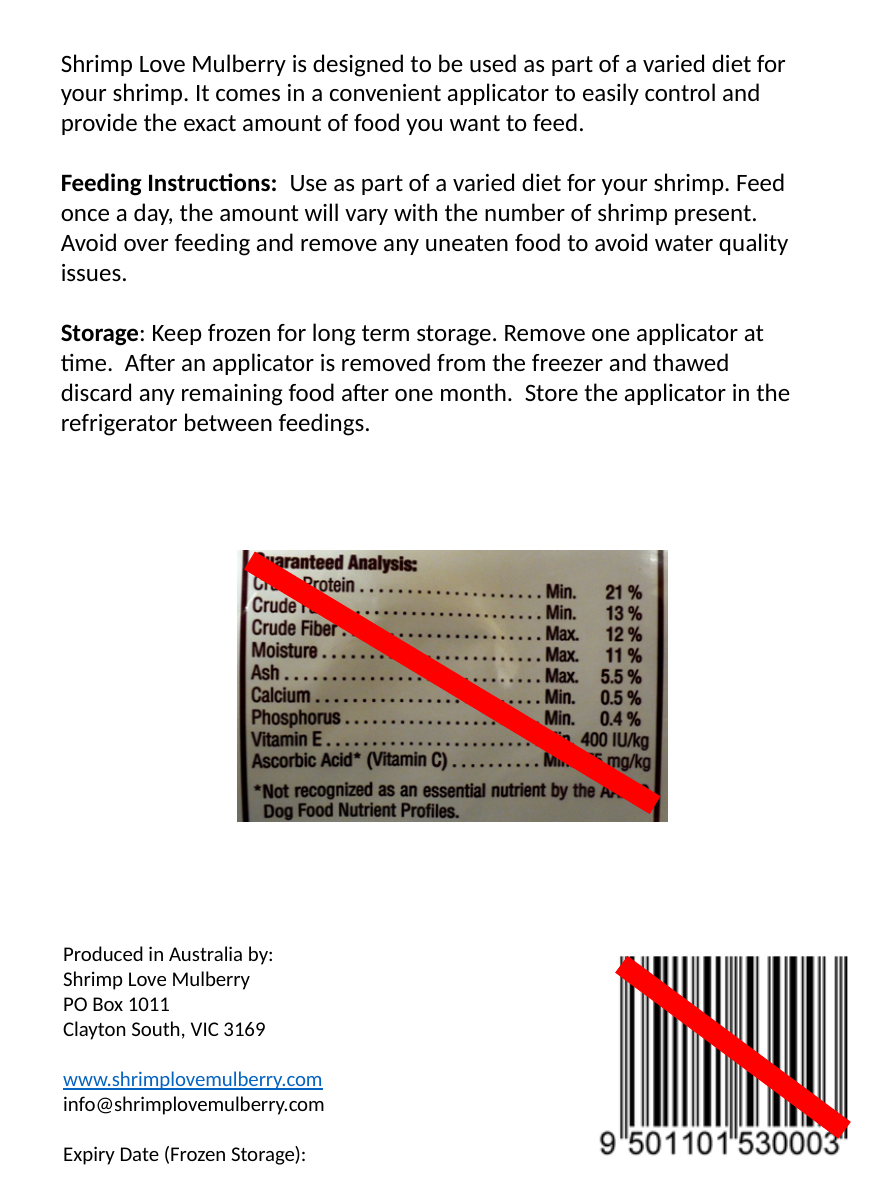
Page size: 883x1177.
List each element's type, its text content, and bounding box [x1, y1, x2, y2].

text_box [621, 964, 845, 1131]
picture [237, 550, 668, 822]
text_box Shrimp Love Mulberry is designed to be used as part of a varied diet for your shrimp. It comes in a convenient applicator to easily control and provide the exact amount of food you want to feed. Feeding Instructions: Use as part of a varied diet for your shrimp. Feed once a day, the amount will vary with the number of shrimp present. Avoid over feeding and remove any uneaten food to avoid water quality issues. Storage: Keep frozen for long term storage. Remove one applicator at time. After an applicator is removed from the freezer and thawed discard any remaining food after one month. Store the applicator in the refrigerator between feedings. [46, 39, 813, 474]
picture [569, 922, 882, 1176]
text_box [249, 560, 656, 806]
text_box Produced in Australia by: Shrimp Love Mulberry PO Box 1011 Clayton South, VIC 3169 www.shrimplovemulberry.com info@shrimplovemulberry.com Expiry Date (Frozen Storage): [48, 933, 340, 1174]
